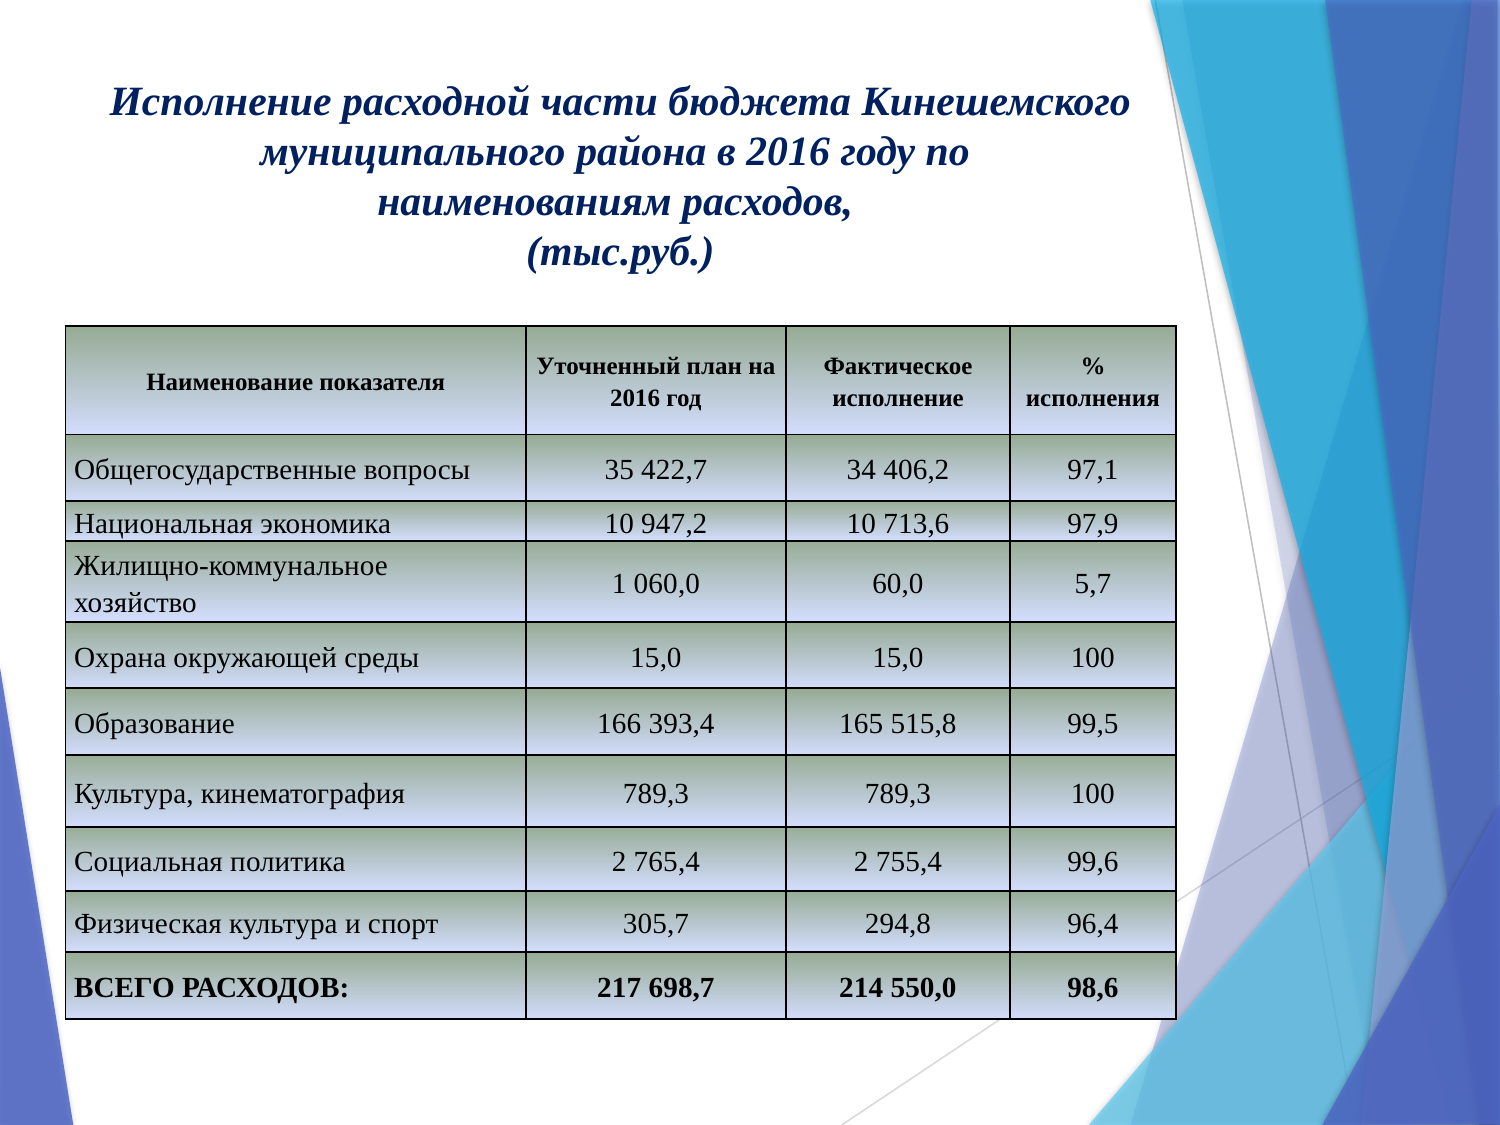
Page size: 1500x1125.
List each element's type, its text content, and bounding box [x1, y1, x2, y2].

table_cell Жилищно-коммунальное хозяйство [66, 542, 525, 621]
table_cell 166 393,4 [527, 689, 785, 754]
table_cell Национальная экономика [66, 502, 525, 540]
table_cell 789,3 [787, 756, 1009, 826]
table_cell 305,7 [527, 892, 785, 951]
table_header Уточненный план на 2016 год [527, 327, 785, 434]
table_cell 217 698,7 [527, 953, 785, 1018]
table_header % исполнения [1011, 327, 1175, 434]
table_cell 98,6 [1011, 953, 1175, 1018]
table_cell 97,9 [1011, 502, 1175, 540]
table_header Фактическое исполнение [787, 327, 1009, 434]
table_cell Образование [66, 689, 525, 754]
table_cell 34 406,2 [787, 435, 1009, 500]
table_cell 100 [1011, 623, 1175, 687]
table_cell ВСЕГО РАСХОДОВ: [66, 953, 525, 1018]
table_cell 1 060,0 [527, 542, 785, 621]
table_cell 10 713,6 [787, 502, 1009, 540]
table_cell 99,5 [1011, 689, 1175, 754]
table_cell Общегосударственные вопросы [66, 435, 525, 500]
table_cell 15,0 [527, 623, 785, 687]
table_cell 96,4 [1011, 892, 1175, 951]
table_cell Культура, кинематография [66, 756, 525, 826]
table_cell 165 515,8 [787, 689, 1009, 754]
table_cell 35 422,7 [527, 435, 785, 500]
table_cell 789,3 [527, 756, 785, 826]
table_cell 2 755,4 [787, 828, 1009, 890]
table_cell Социальная политика [66, 828, 525, 890]
table_cell 294,8 [787, 892, 1009, 951]
table_cell 15,0 [787, 623, 1009, 687]
table_header Наименование показателя [66, 327, 525, 434]
table_cell 99,6 [1011, 828, 1175, 890]
table_cell 97,1 [1011, 435, 1175, 500]
table_cell 10 947,2 [527, 502, 785, 540]
table_cell 5,7 [1011, 542, 1175, 621]
text_box Исполнение расходной части бюджета Кинешемского муниципального района в 2016 году по наименованиям расходов, (тыс.руб.) [18, 66, 1223, 282]
table_cell 214 550,0 [787, 953, 1009, 1018]
table_cell 100 [1011, 756, 1175, 826]
table_cell 60,0 [787, 542, 1009, 621]
table_cell 2 765,4 [527, 828, 785, 890]
table_cell Охрана окружающей среды [66, 623, 525, 687]
table_cell Физическая культура и спорт [66, 892, 525, 951]
